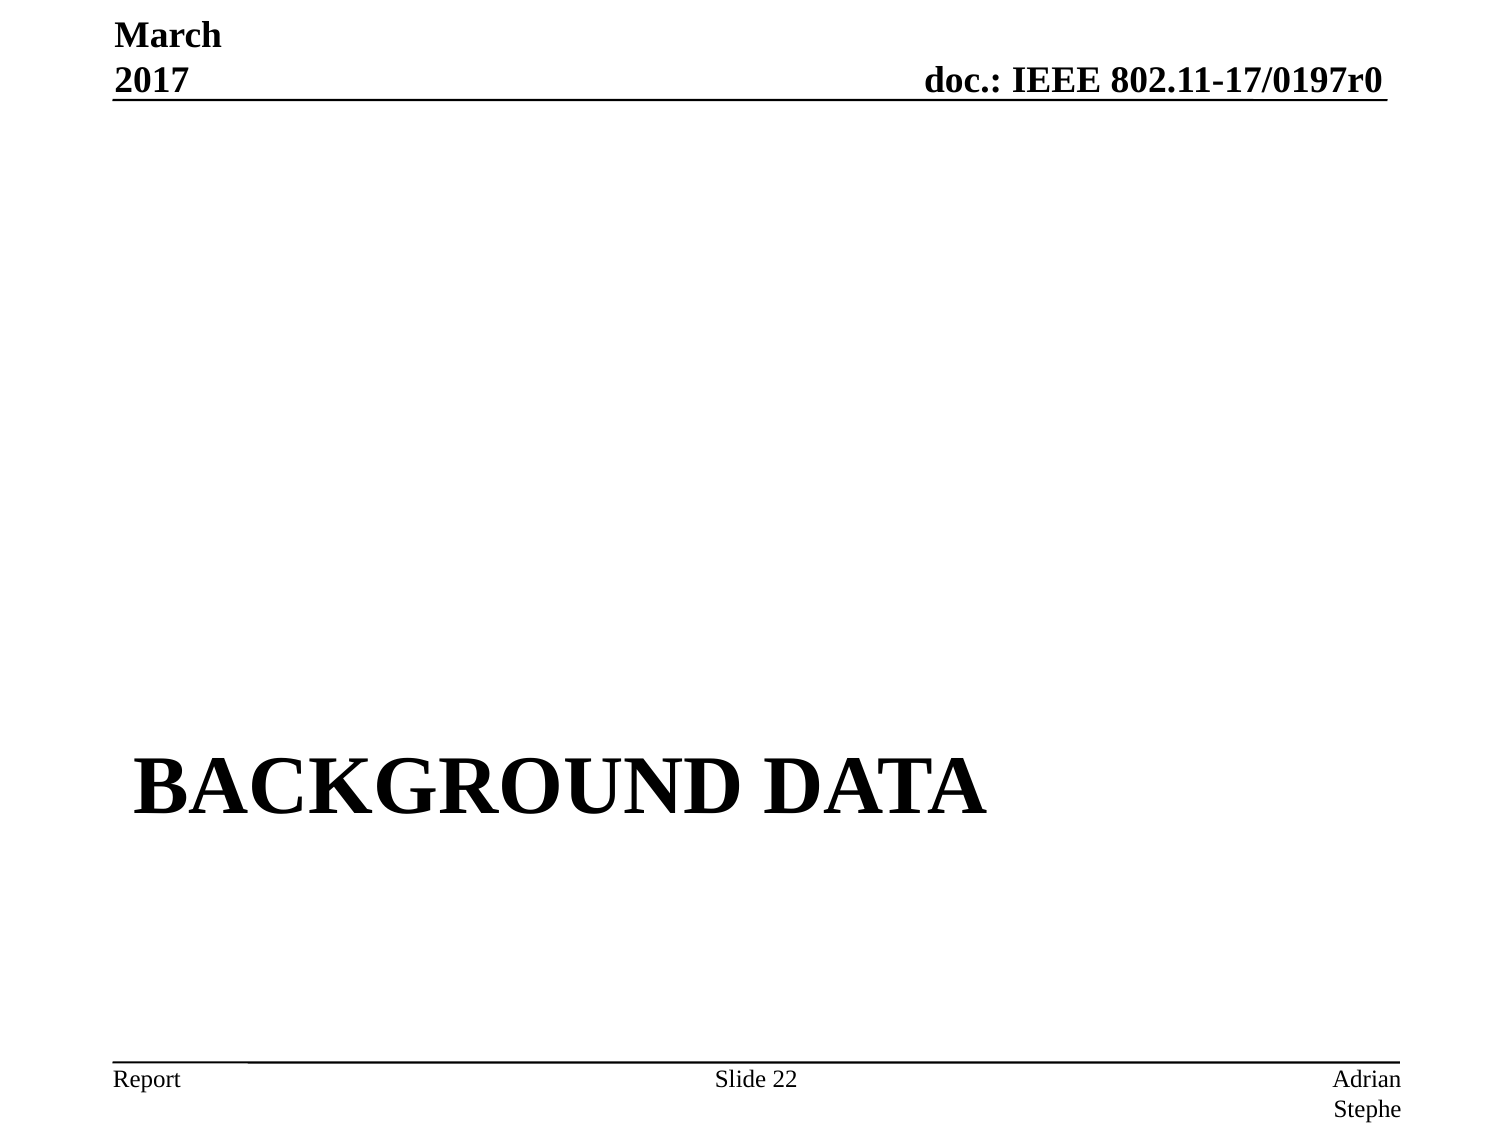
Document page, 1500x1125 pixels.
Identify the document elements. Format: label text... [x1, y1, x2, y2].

title background data [118, 722, 1394, 947]
footer Adrian Stephens, Intel Corporation [1324, 1061, 1402, 1093]
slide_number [114, 54, 268, 101]
slide_number Slide 22 [712, 1061, 800, 1093]
